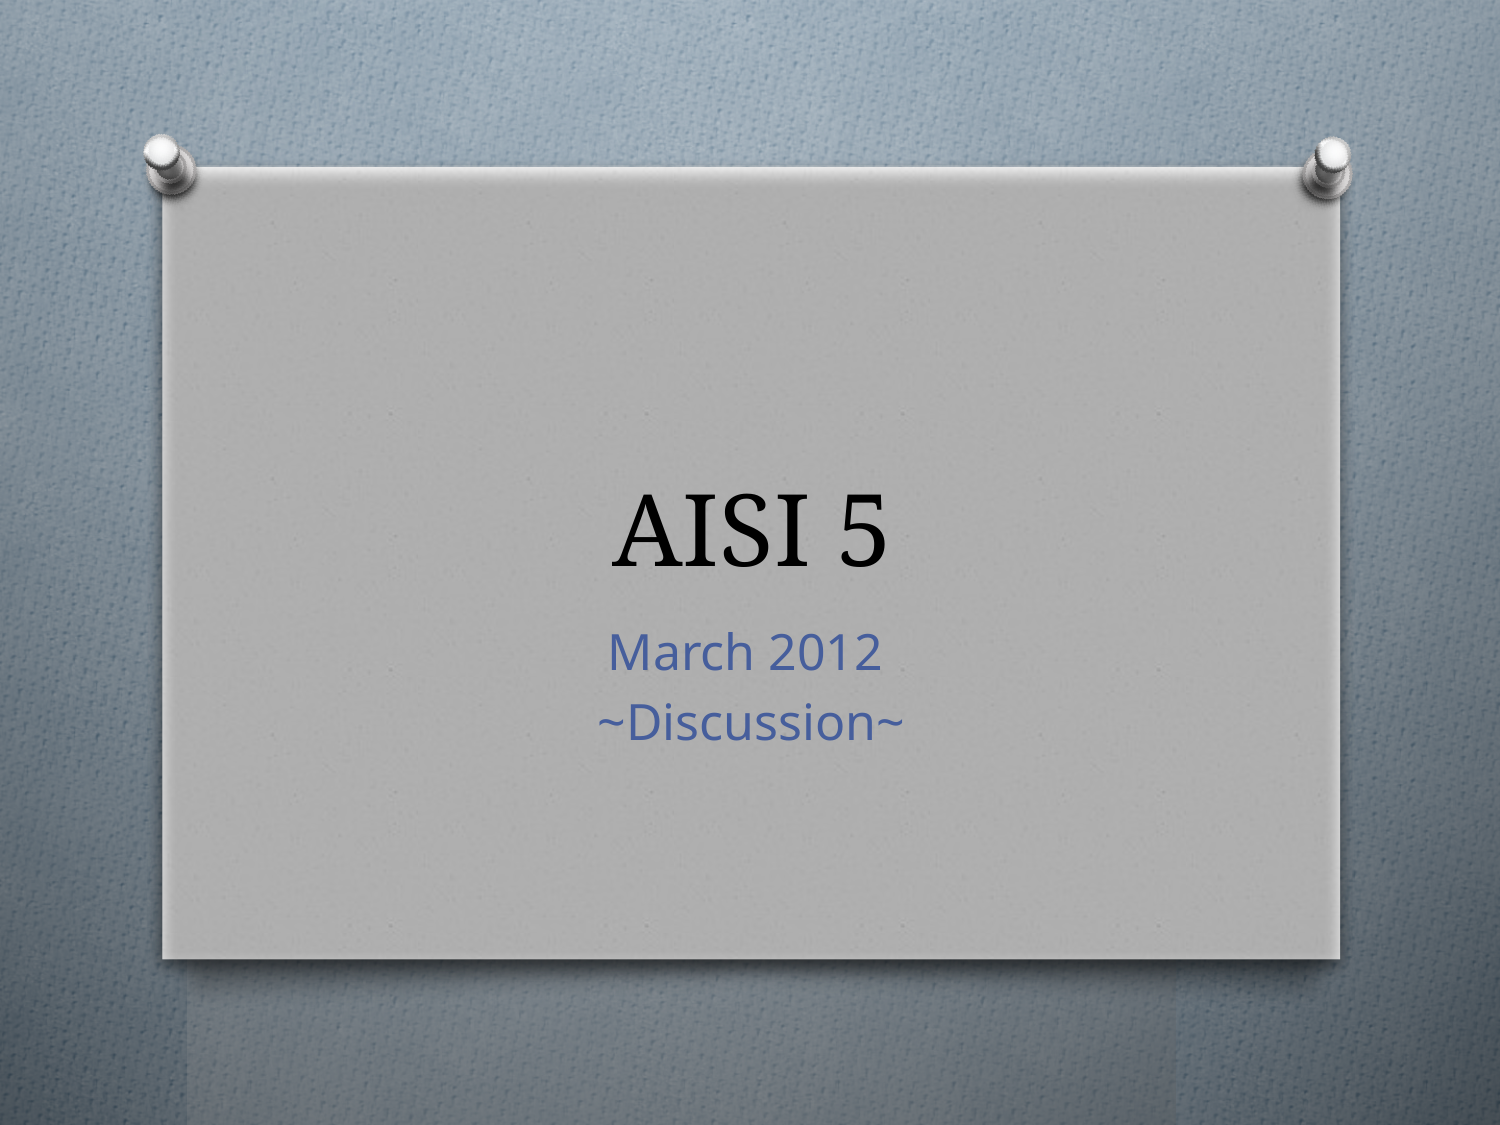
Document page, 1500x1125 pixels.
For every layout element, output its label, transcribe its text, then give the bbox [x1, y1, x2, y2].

title AISI 5 [283, 294, 1223, 595]
picture [1274, 109, 1396, 230]
picture [112, 100, 235, 224]
subtitle March 2012 ~Discussion~ [283, 612, 1221, 863]
